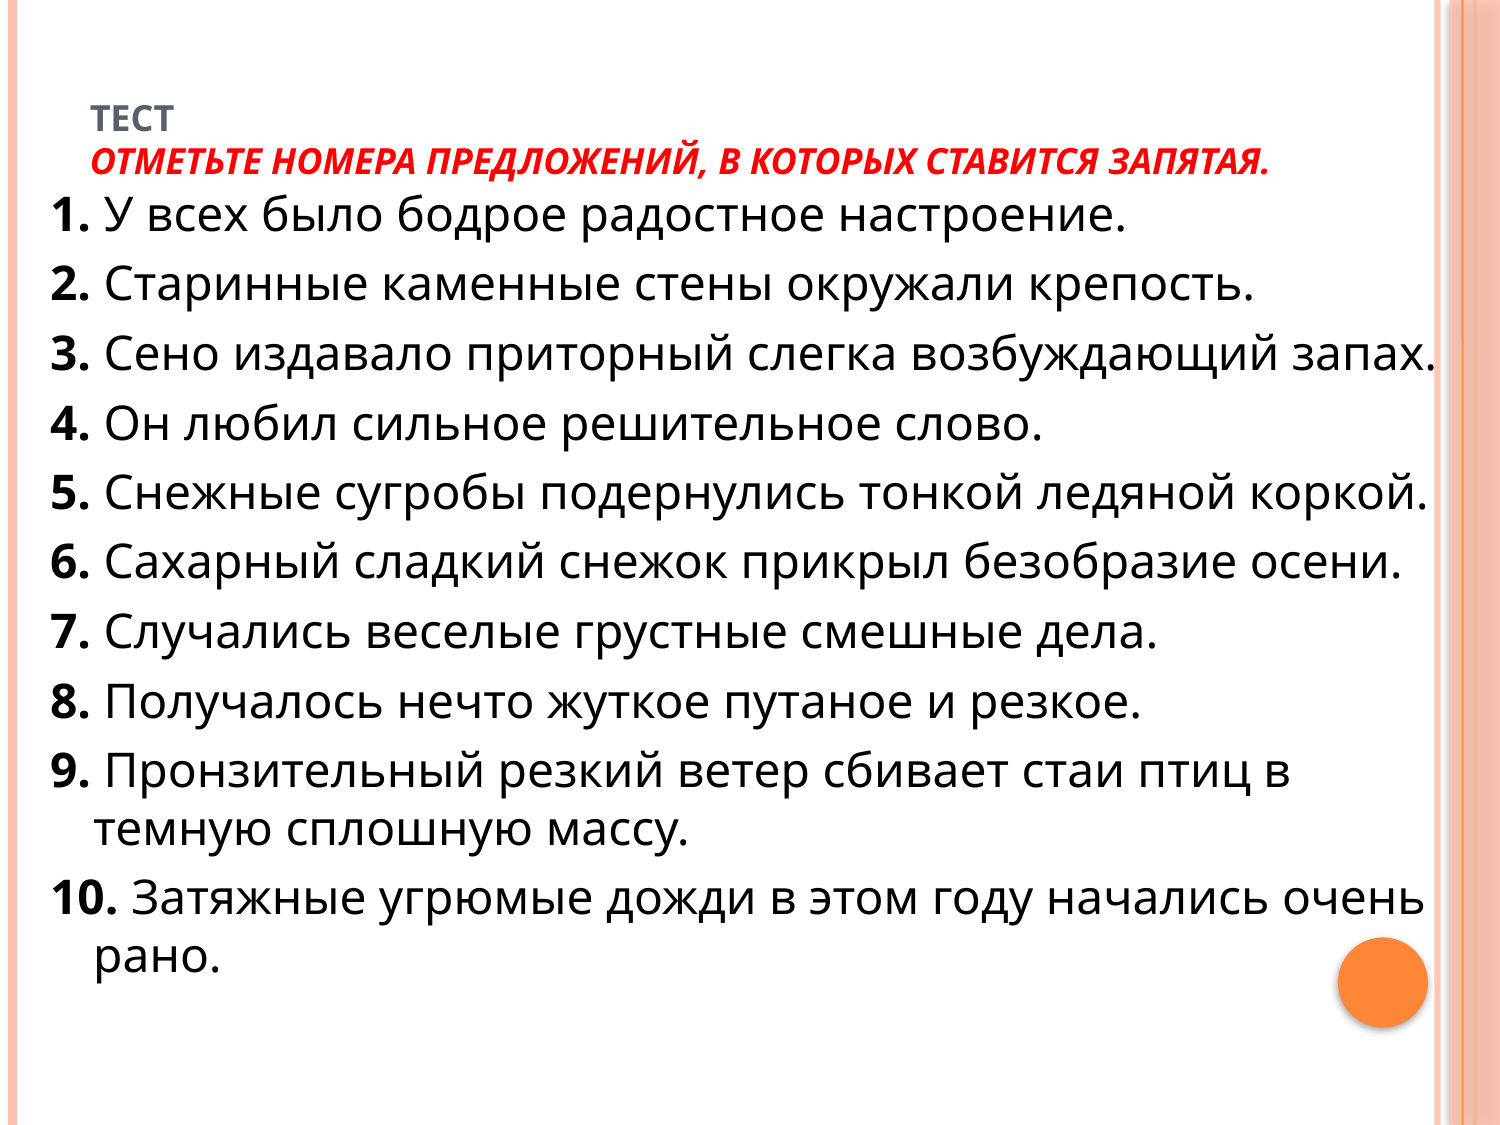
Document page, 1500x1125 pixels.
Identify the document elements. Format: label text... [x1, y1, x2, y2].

title ТЕСТ Отметьте номера предложений, в которых ставится запятая. [75, 45, 1300, 175]
list 1. У всех было бодрое радостное настроение. 2. Старинные каменные стены окружали крепость. 3. Сено издавало приторный слегка возбуждающий запах. 4. Он любил сильное решительное слово. 5. Снежные сугробы подернулись тонкой ледяной коркой. 6. Сахарный сладкий снежок прикрыл безобразие осени. 7. Случались веселые грустные смешные дела. 8. Получалось нечто жуткое путаное и резкое. 9. Пронзительный резкий ветер сбивает стаи птиц в темную сплошную массу. 10. Затяжные угрюмые дожди в этом году начались очень рано. [35, 175, 1465, 1005]
